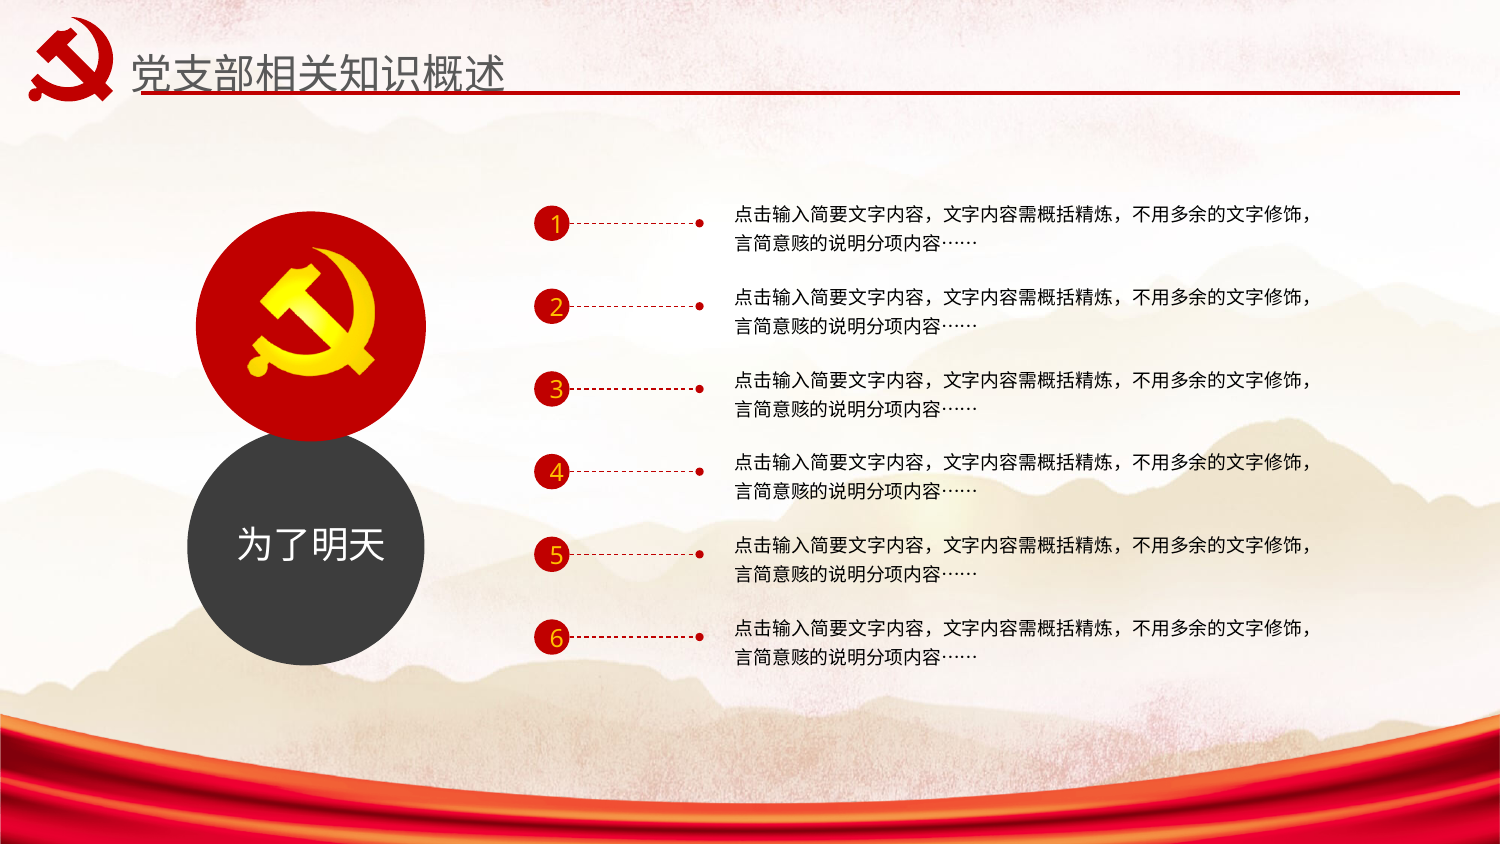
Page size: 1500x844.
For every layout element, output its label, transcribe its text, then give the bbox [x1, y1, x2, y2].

text_box 1 [534, 205, 570, 241]
text_box 点击输入简要文字内容，文字内容需概括精炼，不用多余的文字修饰，言简意赅的说明分项内容…… [734, 609, 1302, 669]
text_box 2 [534, 288, 570, 324]
text_box 4 [534, 453, 570, 490]
text_box [28, 17, 114, 102]
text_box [187, 428, 425, 666]
text_box 点击输入简要文字内容，文字内容需概括精炼，不用多余的文字修饰，言简意赅的说明分项内容…… [734, 526, 1302, 586]
text_box 6 [534, 619, 570, 655]
text_box 点击输入简要文字内容，文字内容需概括精炼，不用多余的文字修饰，言简意赅的说明分项内容…… [734, 278, 1302, 338]
text_box 点击输入简要文字内容，文字内容需概括精炼，不用多余的文字修饰，言简意赅的说明分项内容…… [734, 195, 1302, 255]
picture [0, 0, 1500, 844]
text_box 点击输入简要文字内容，文字内容需概括精炼，不用多余的文字修饰，言简意赅的说明分项内容…… [734, 444, 1302, 503]
text_box 5 [534, 536, 570, 573]
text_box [195, 211, 426, 442]
title 党支部相关知识概述 [115, 47, 900, 105]
text_box 3 [534, 371, 570, 407]
text_box 点击输入简要文字内容，文字内容需概括精炼，不用多余的文字修饰，言简意赅的说明分项内容…… [734, 361, 1302, 421]
